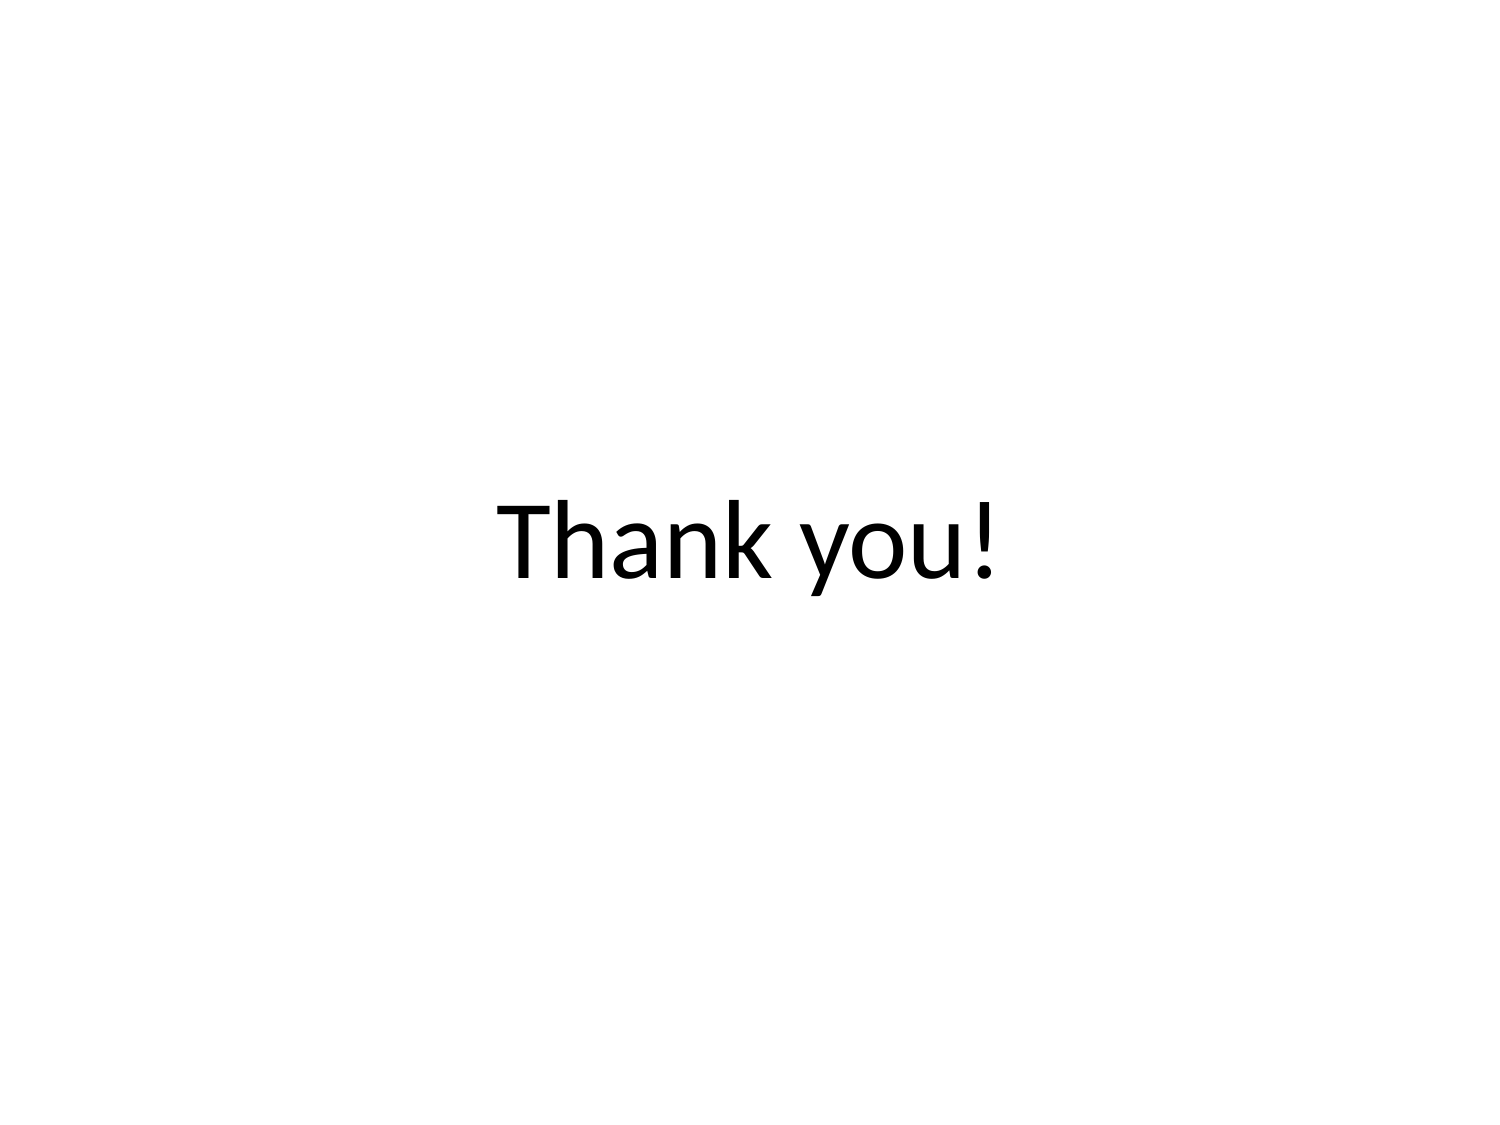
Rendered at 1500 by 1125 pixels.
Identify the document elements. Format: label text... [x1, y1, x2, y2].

list Thank you! [75, 262, 1425, 1005]
